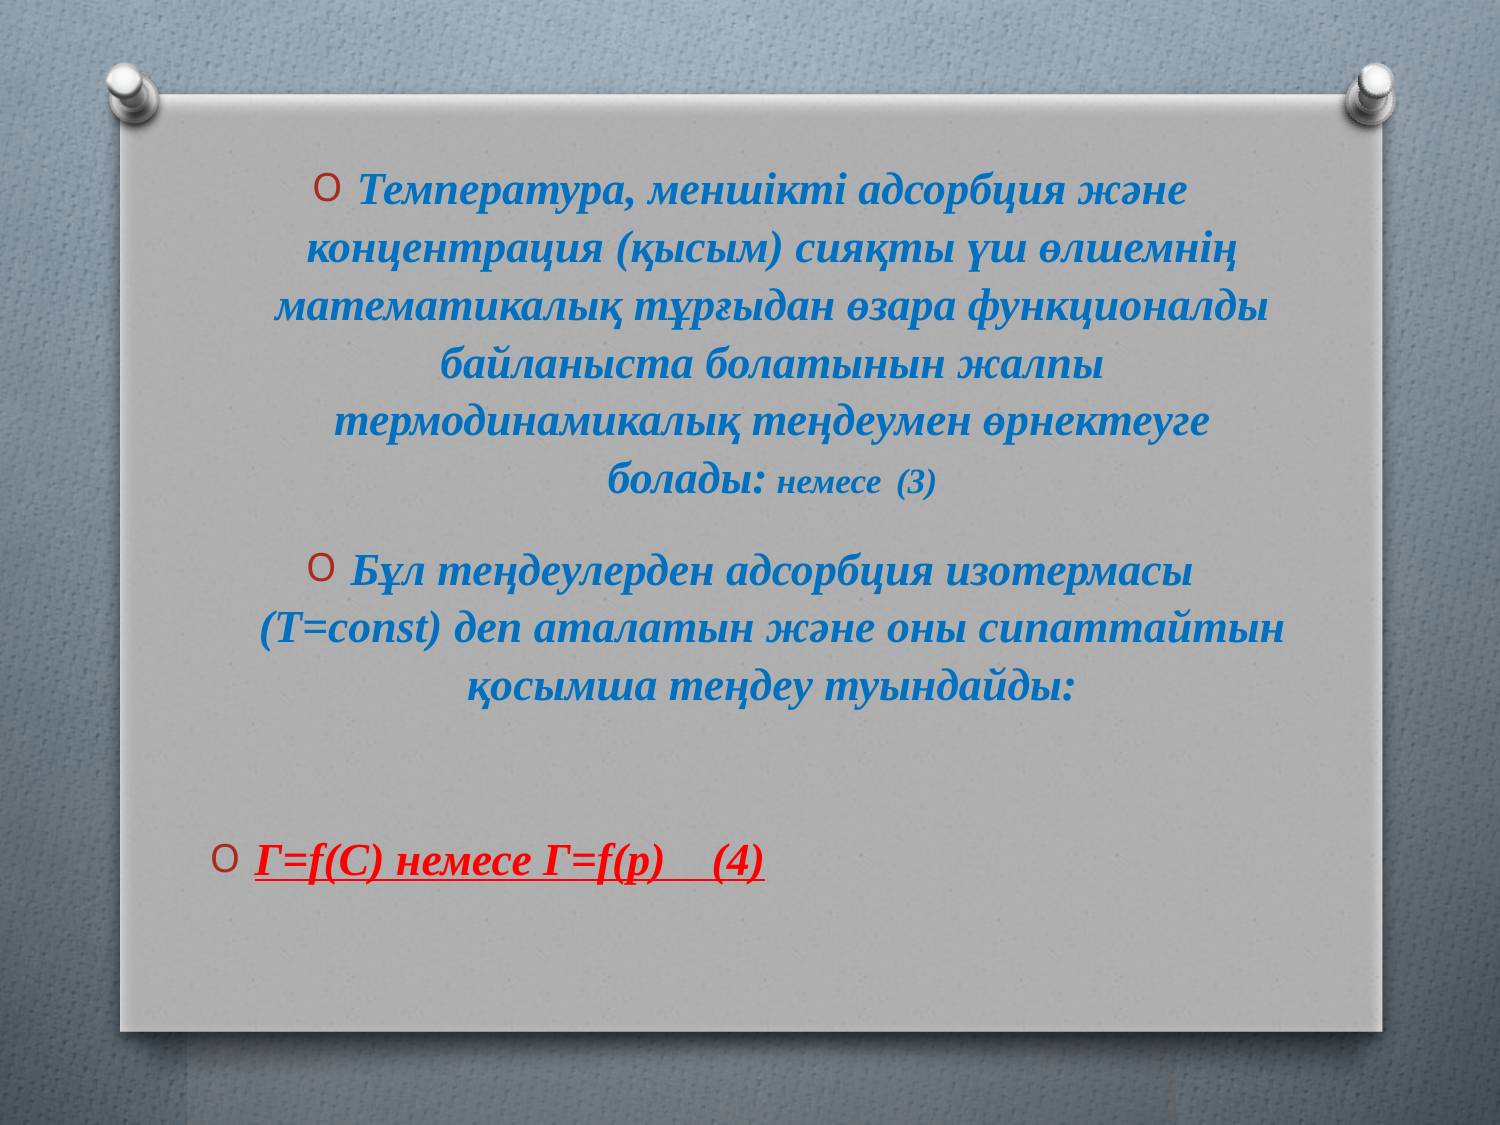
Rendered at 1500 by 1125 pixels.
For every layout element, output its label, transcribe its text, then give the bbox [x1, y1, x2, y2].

picture [1317, 35, 1439, 156]
list Температура, меншікті адсорбция және концентрация (қысым) сияқты үш өлшемнің математикалық тұрғыдан өзара функционалды байланыста болатынын жалпы термодинамикалық теңдеумен өрнектеуге болады: немесе (3) Бұл теңдеулерден адсорбция изотермасы (Т=const) деп аталатын және оны сипаттайтын қосымша теңдеу туындайды: Г=f(C) немесе Г=f(p) (4) [194, 148, 1306, 940]
picture [75, 31, 197, 152]
